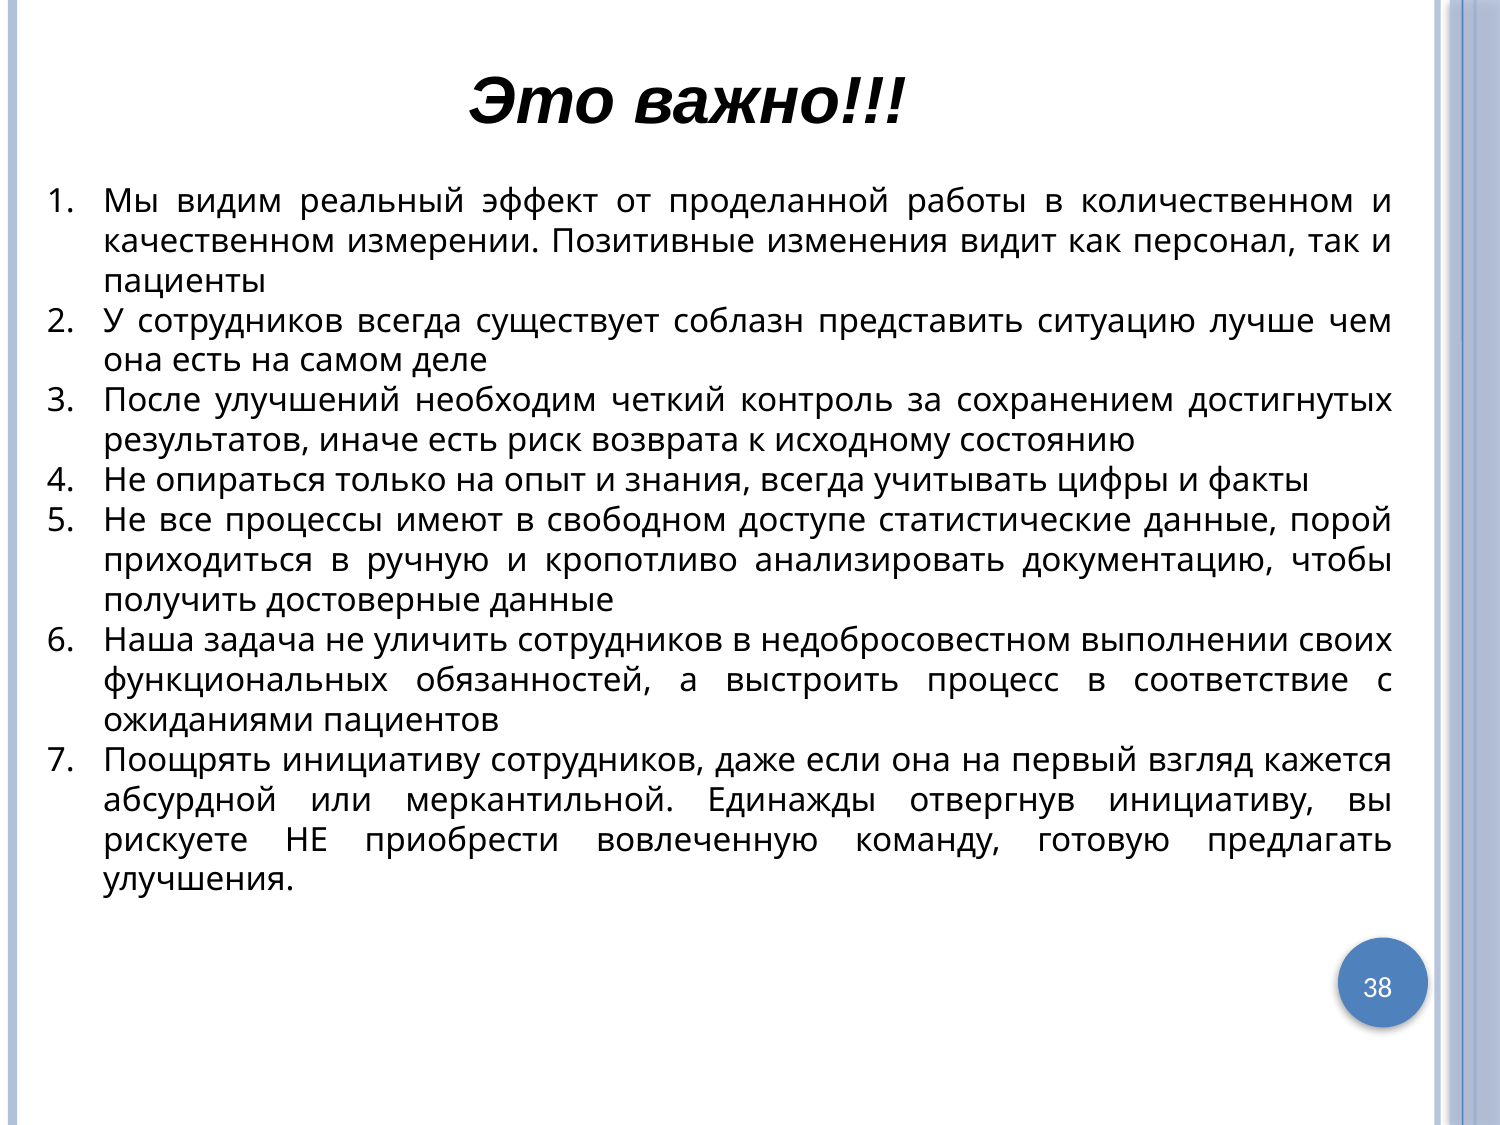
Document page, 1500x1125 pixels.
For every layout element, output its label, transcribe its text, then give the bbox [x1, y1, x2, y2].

subtitle Мы видим реальный эффект от проделанной работы в количественном и качественном измерении. Позитивные изменения видит как персонал, так и пациенты У сотрудников всегда существует соблазн представить ситуацию лучше чем она есть на самом деле После улучшений необходим четкий контроль за сохранением достигнутых результатов, иначе есть риск возврата к исходному состоянию Не опираться только на опыт и знания, всегда учитывать цифры и факты Не все процессы имеют в свободном доступе статистические данные, порой приходиться в ручную и кропотливо анализировать документацию, чтобы получить достоверные данные Наша задача не уличить сотрудников в недобросовестном выполнении своих функциональных обязанностей, а выстроить процесс в соответствие с ожиданиями пациентов Поощрять инициативу сотрудников, даже если она на первый взгляд кажется абсурдной или меркантильной. Единажды отвергнув инициативу, вы рискуете НЕ приобрести вовлеченную команду, готовую предлагать улучшения. [46, 128, 1395, 1042]
text_box 38 [1348, 960, 1408, 1011]
title Это важно!!! [75, 45, 1300, 128]
